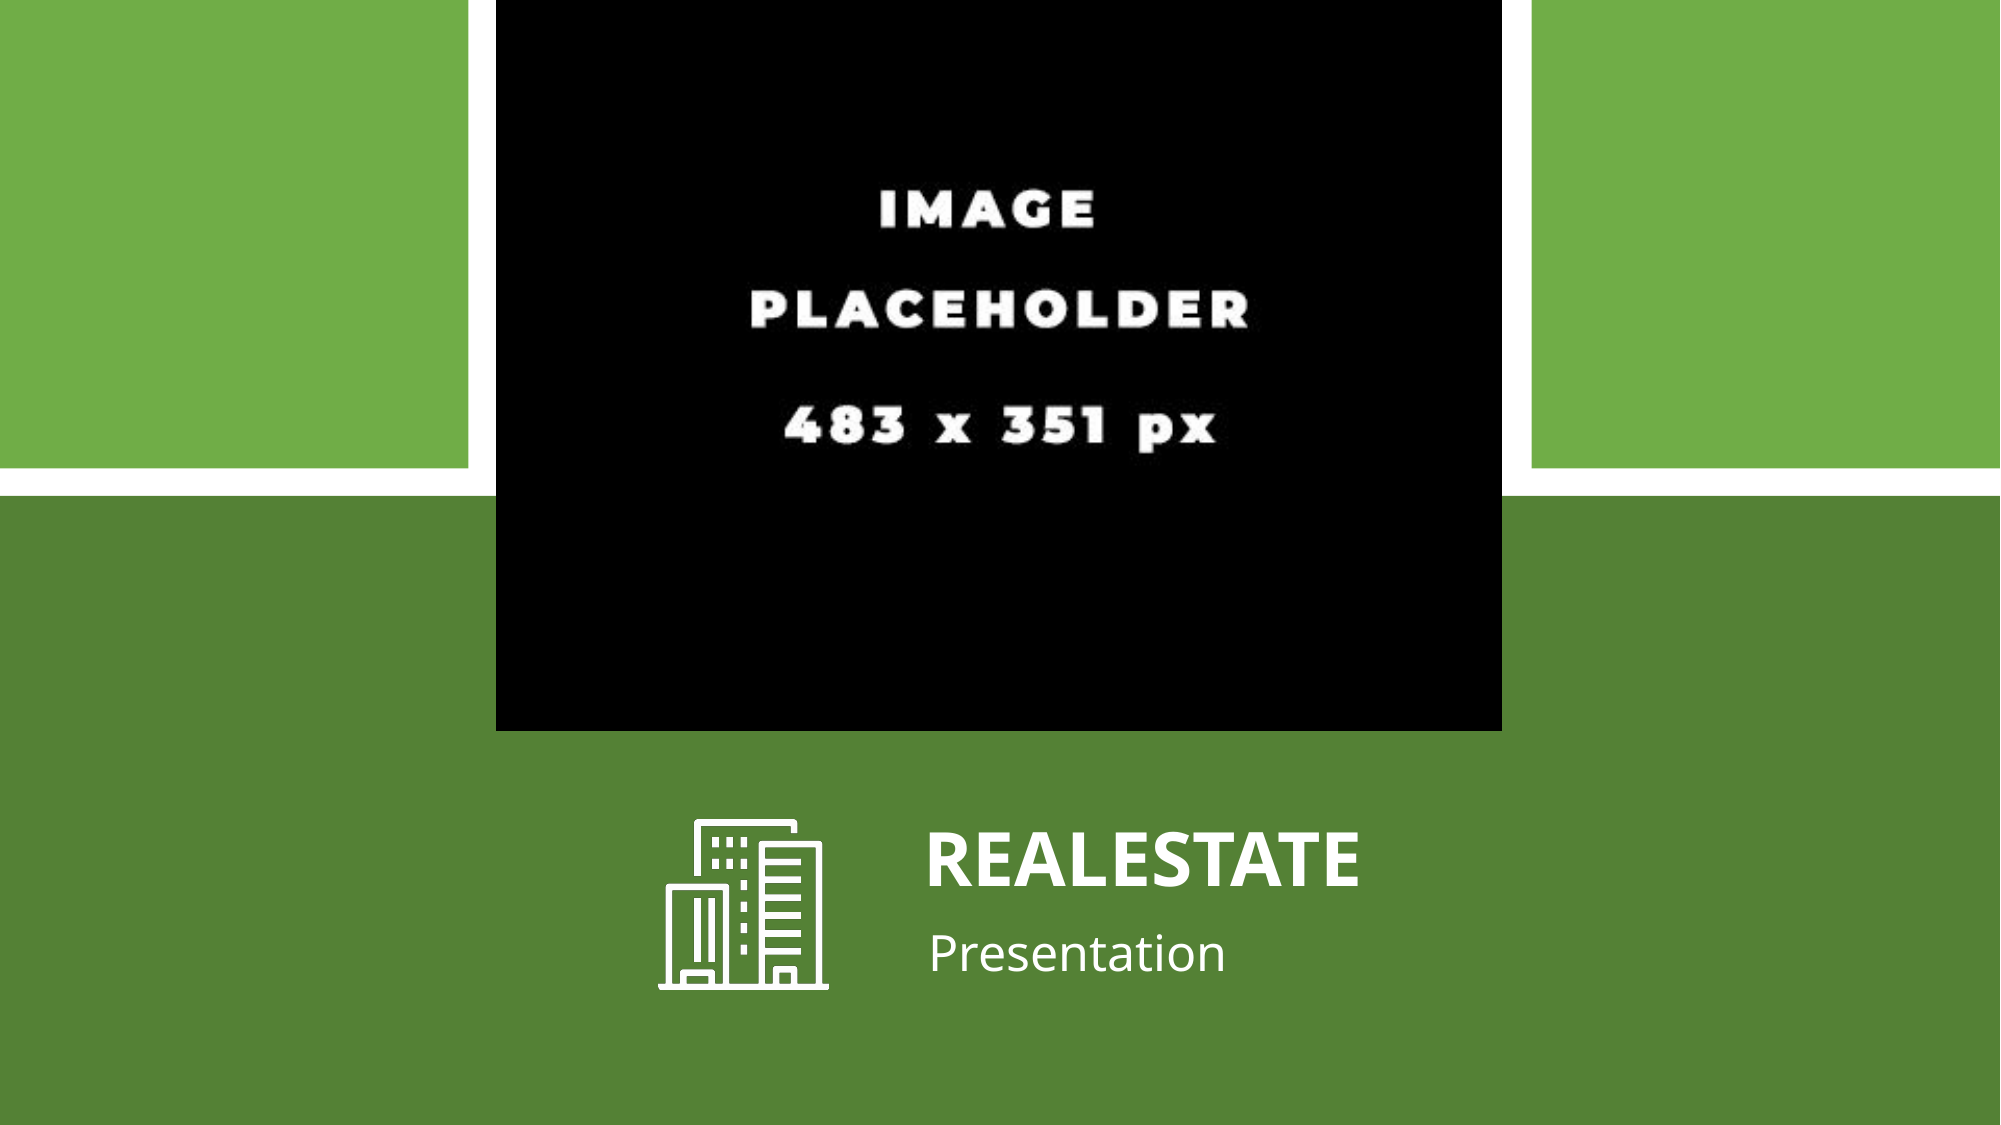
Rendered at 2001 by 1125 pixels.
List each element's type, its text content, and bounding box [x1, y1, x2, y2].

text_box [0, 0, 469, 469]
text_box Presentation [913, 914, 1284, 990]
text_box [0, 495, 2000, 1125]
picture [496, 0, 1503, 731]
text_box REALESTATE [908, 803, 1451, 910]
text_box [1531, 0, 2000, 469]
picture [658, 819, 830, 991]
